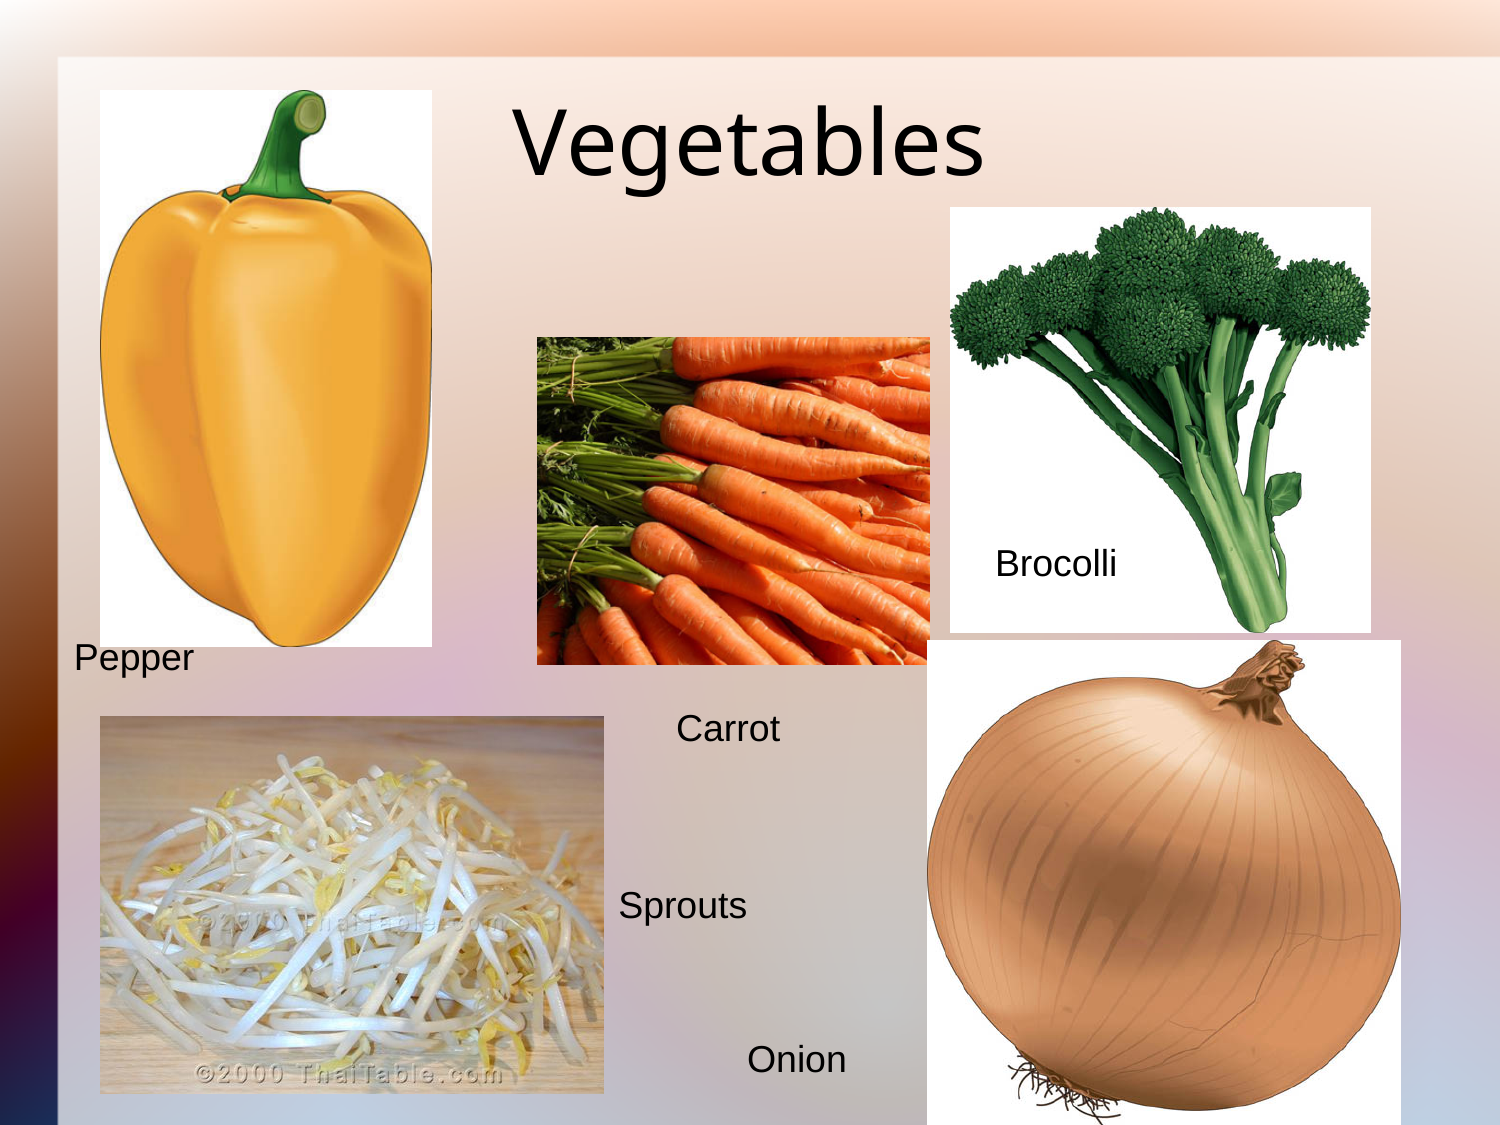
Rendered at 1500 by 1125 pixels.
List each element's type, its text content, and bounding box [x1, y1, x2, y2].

text_box Onion [732, 1027, 921, 1085]
text_box Carrot [661, 696, 921, 754]
picture [0, 0, 1500, 1125]
text_box Pepper [59, 626, 437, 683]
text_box Sprouts [607, 873, 839, 931]
text_box Vegetables [74, 45, 1425, 233]
